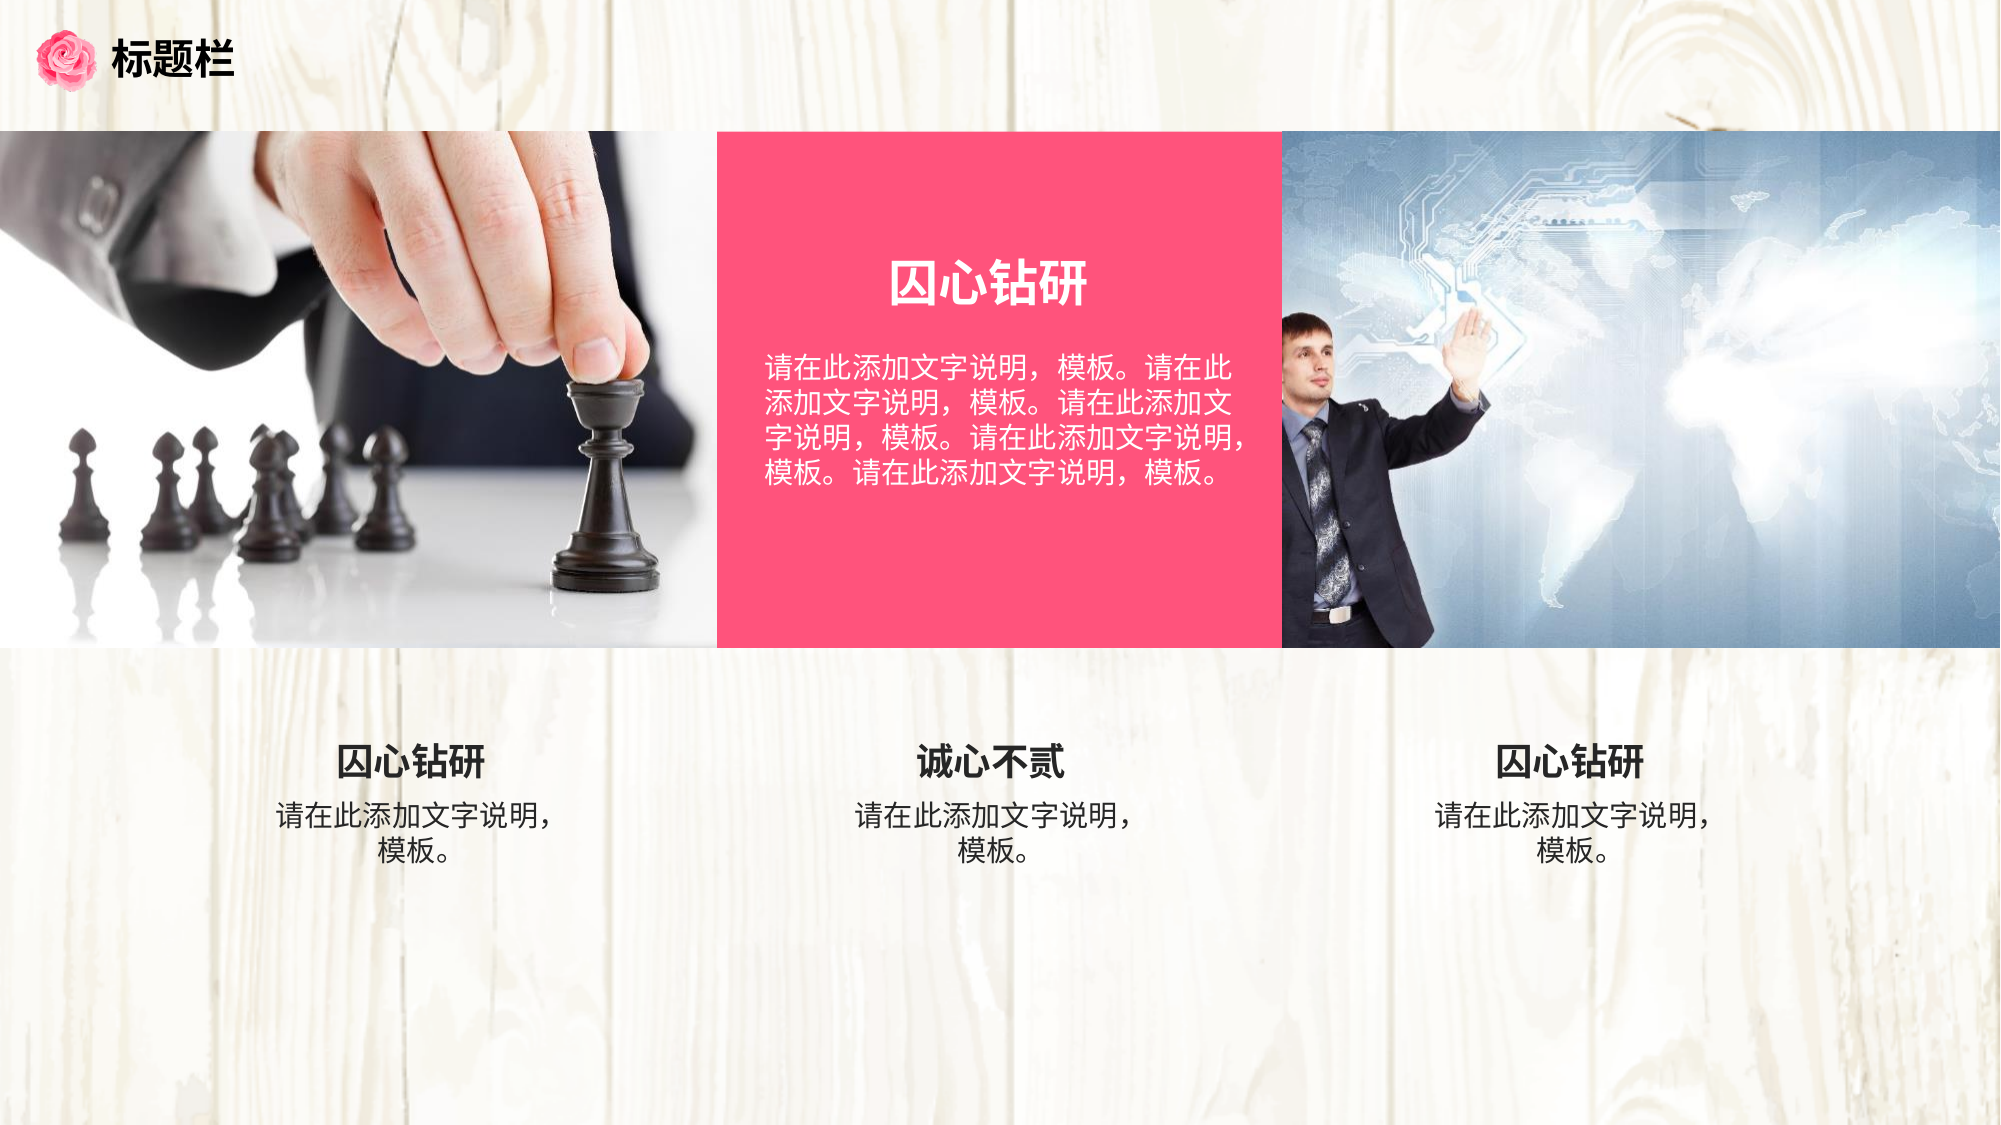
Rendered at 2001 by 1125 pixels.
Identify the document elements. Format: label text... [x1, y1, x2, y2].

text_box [746, 244, 1252, 534]
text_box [832, 730, 1170, 877]
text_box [252, 730, 591, 877]
picture [0, 0, 2001, 1125]
text_box [716, 131, 1284, 649]
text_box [1411, 730, 1750, 877]
text_box 标题栏 [96, 25, 384, 91]
